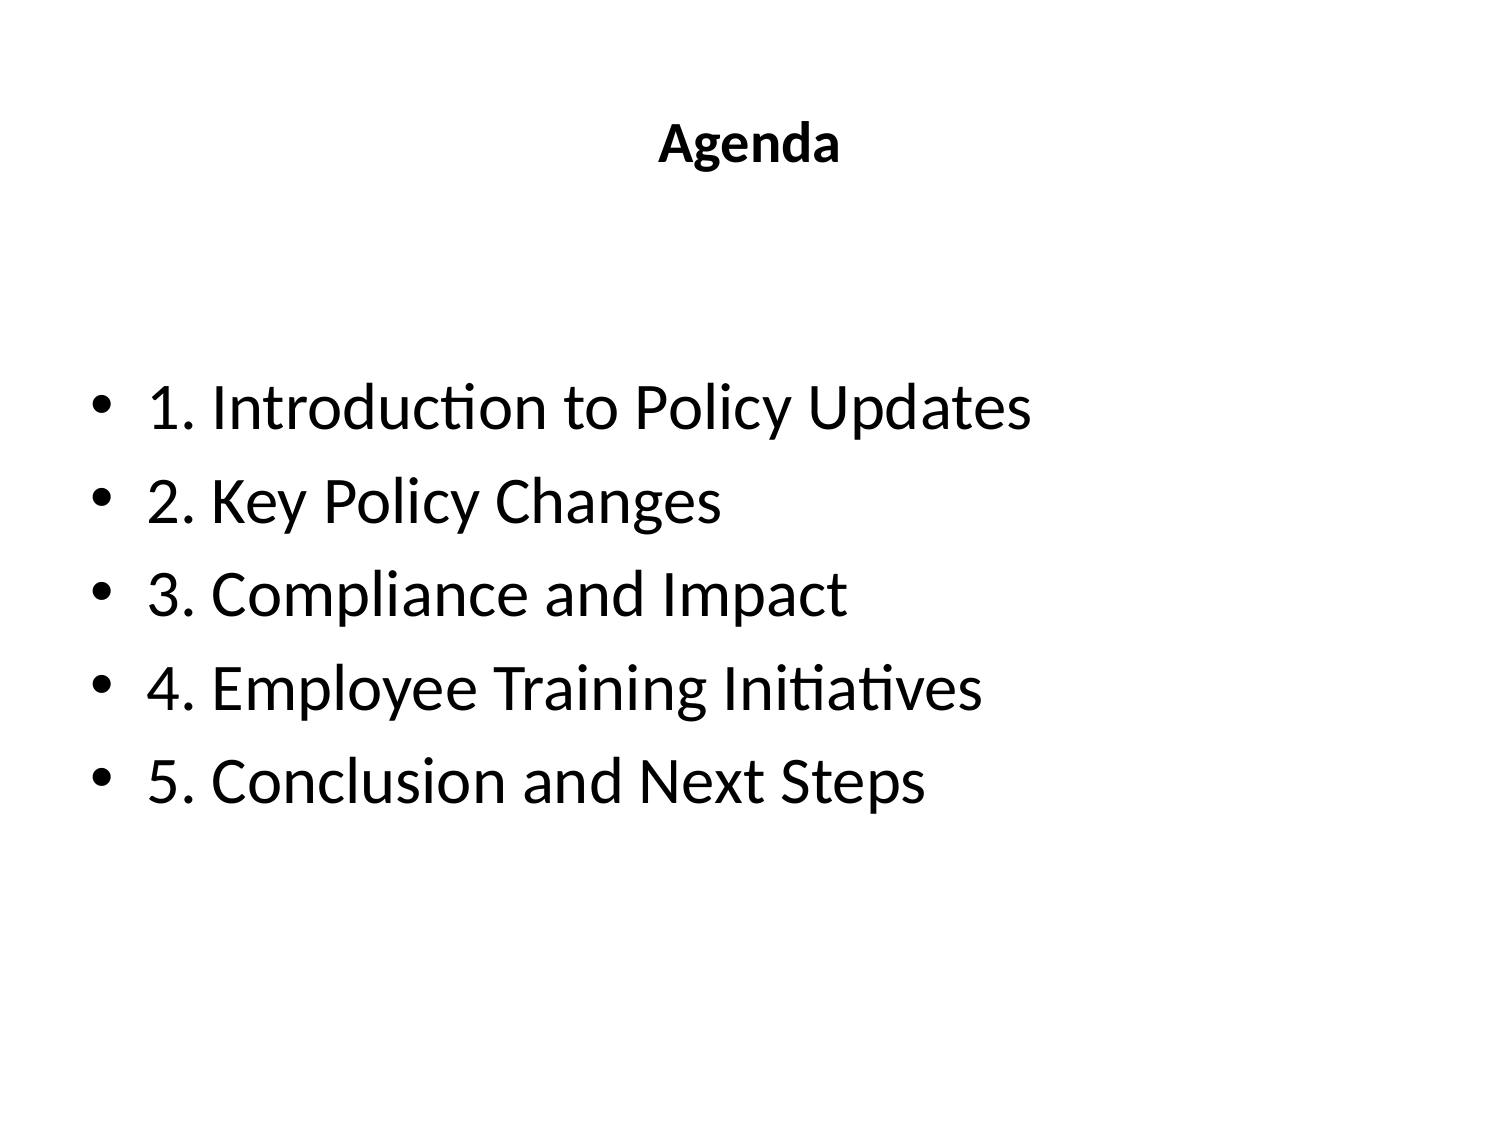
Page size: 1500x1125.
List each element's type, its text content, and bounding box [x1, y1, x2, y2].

title Agenda [75, 45, 1425, 233]
list 1. Introduction to Policy Updates 2. Key Policy Changes 3. Compliance and Impact 4. Employee Training Initiatives 5. Conclusion and Next Steps [75, 262, 1425, 1005]
